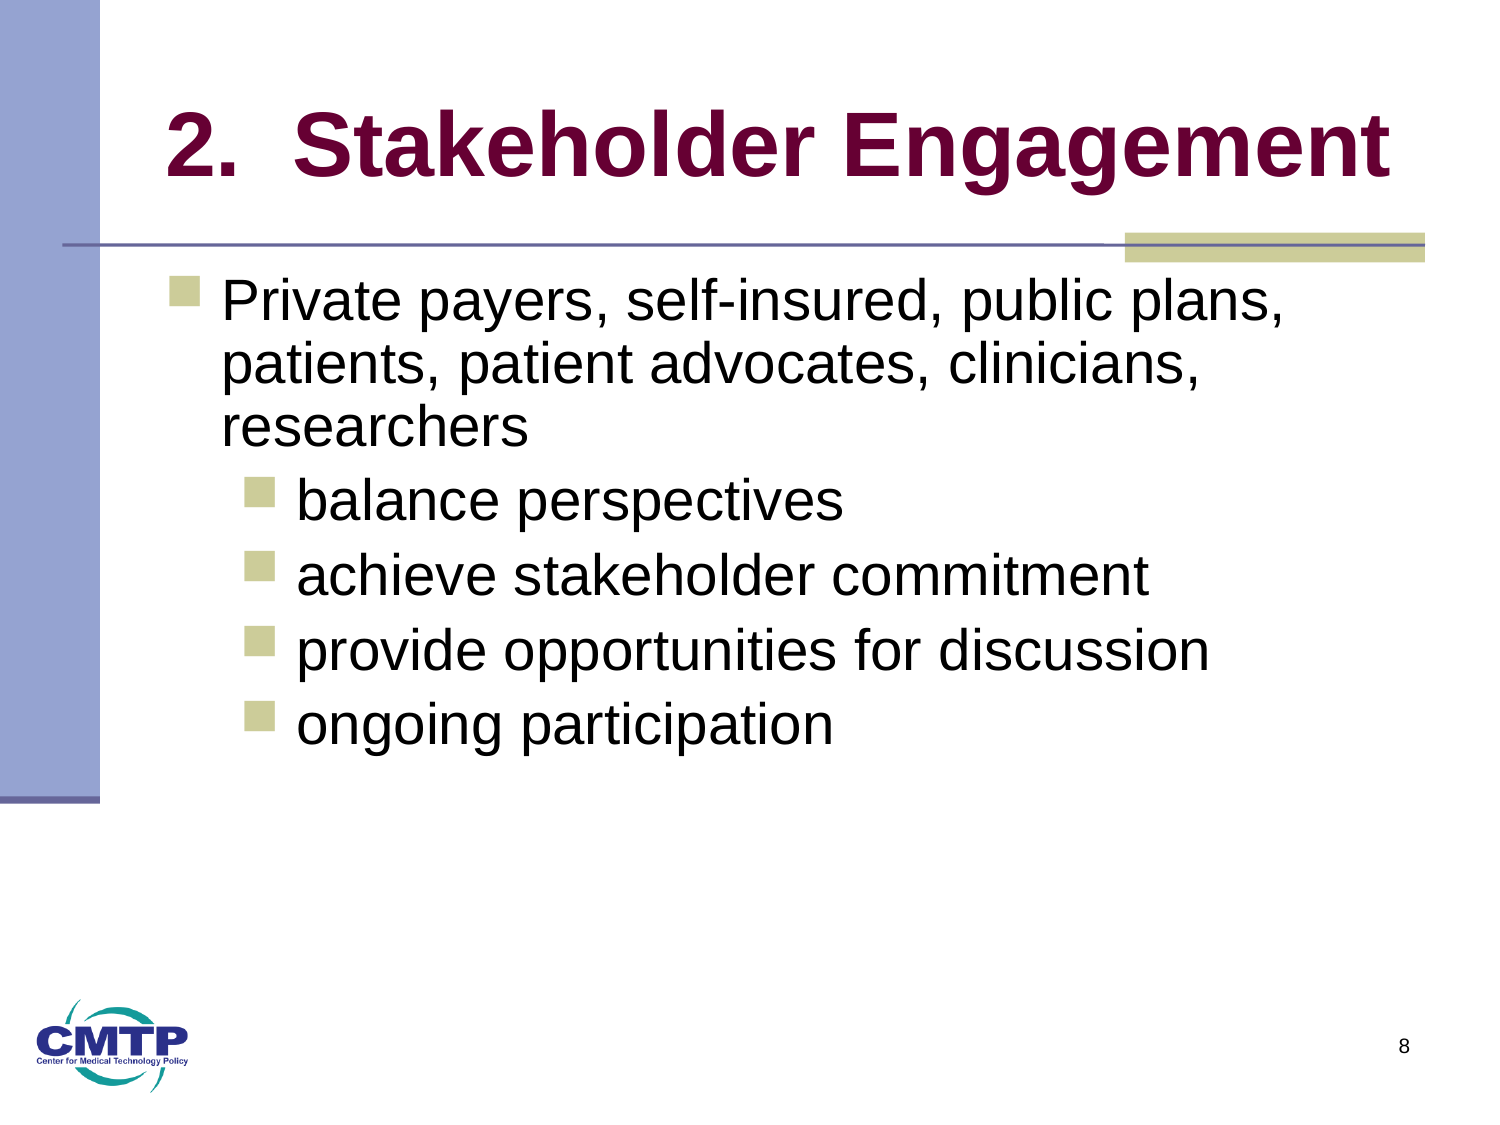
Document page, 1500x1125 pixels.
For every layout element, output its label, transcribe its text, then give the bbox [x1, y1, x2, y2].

picture [34, 999, 188, 1093]
title 2. Stakeholder Engagement [149, 45, 1426, 234]
slide_number 8 [1112, 1024, 1426, 1101]
list Private payers, self-insured, public plans, patients, patient advocates, clinicians, researchers balance perspectives achieve stakeholder commitment provide opportunities for discussion ongoing participation [149, 262, 1426, 1006]
